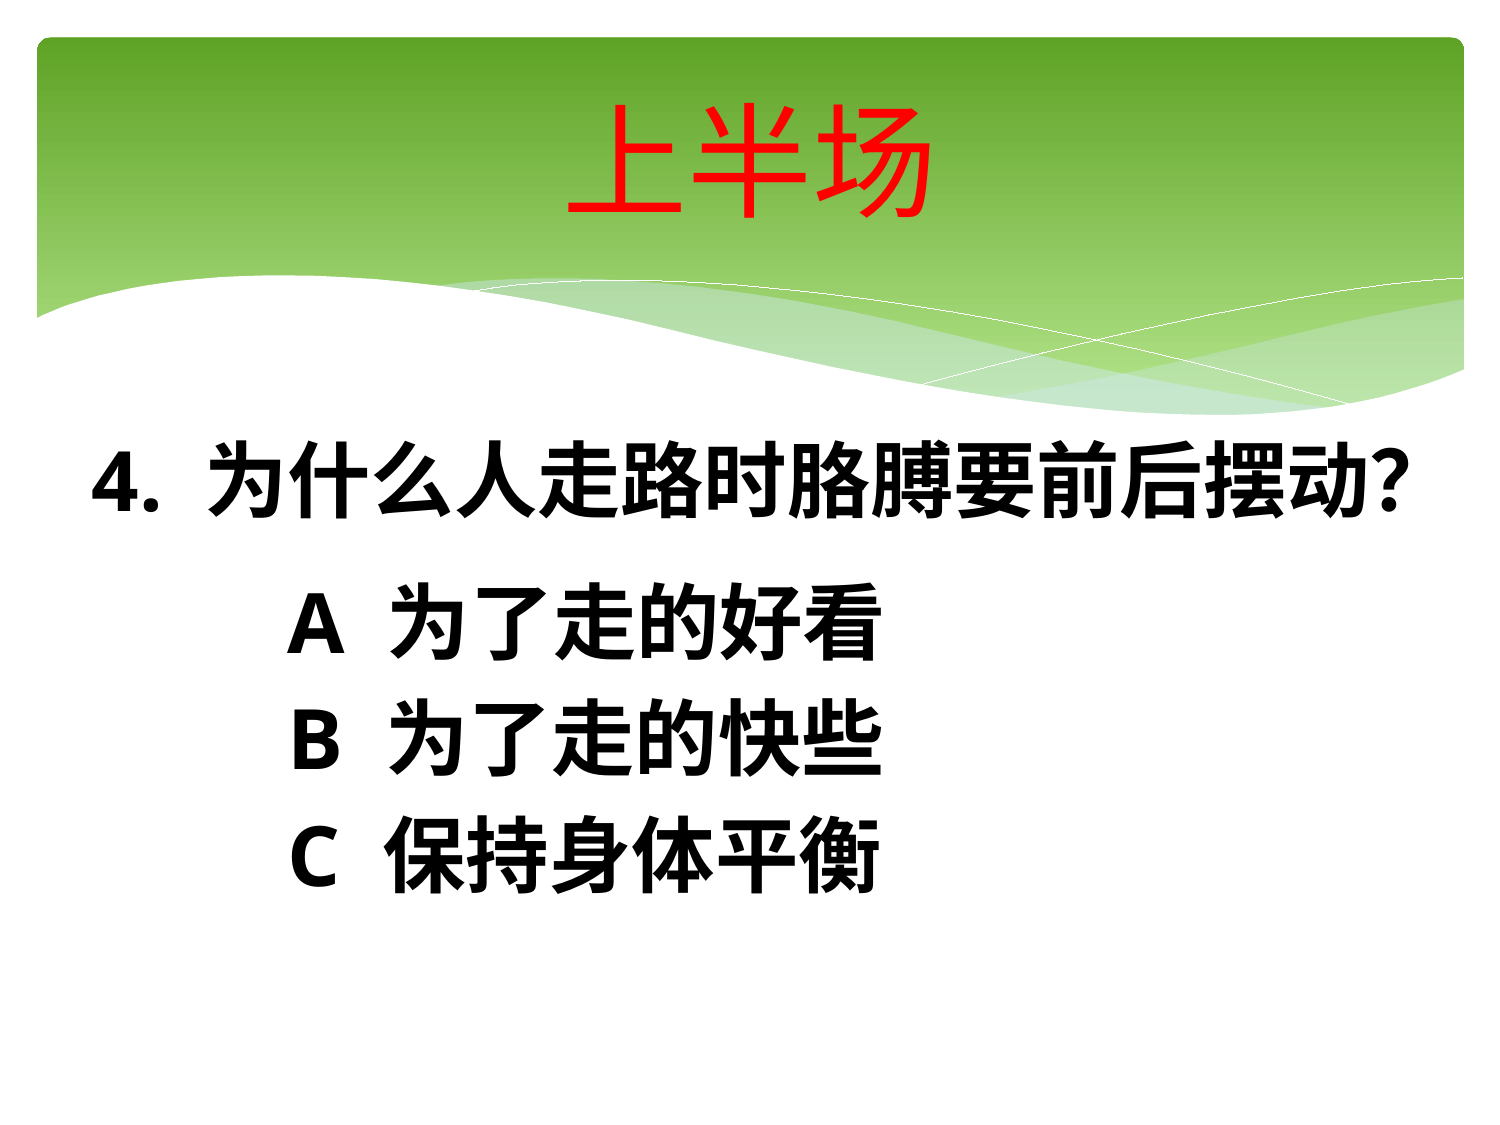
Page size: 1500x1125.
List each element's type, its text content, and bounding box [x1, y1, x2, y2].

list 4. 为什么人走路时胳膊要前后摆动？ A 为了走的好看 B 为了走的快些 C 保持身体平衡 [76, 420, 1447, 1029]
title 上半场 [75, 55, 1425, 261]
